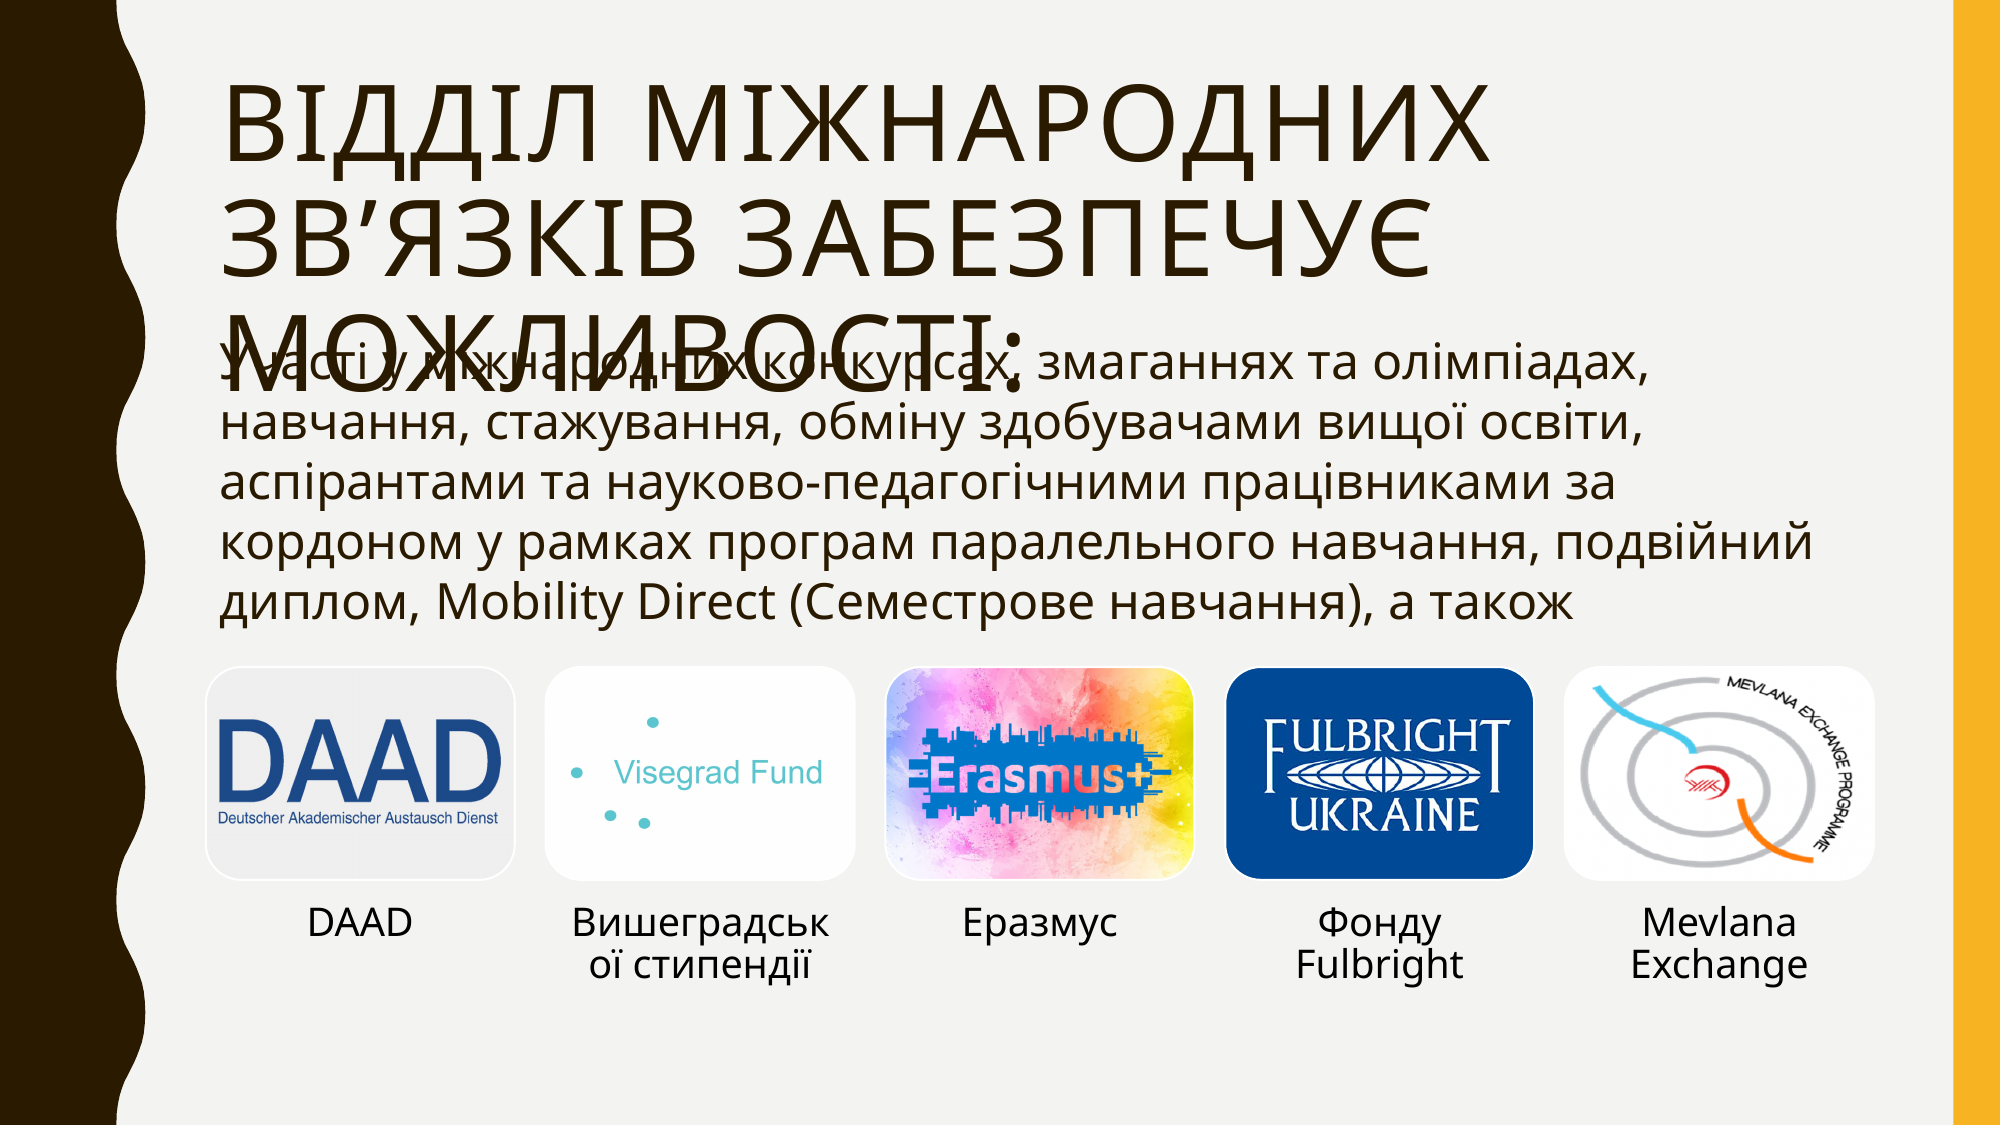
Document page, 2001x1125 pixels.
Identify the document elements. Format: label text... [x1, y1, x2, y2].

title Відділ міжнародних зв’язків забезпечує можливості: [205, 62, 1875, 308]
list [205, 588, 1875, 1074]
text_box Участі у міжнародних конкурсах, змаганнях та олімпіадах, навчання, стажування, обміну здобувачами вищої освіти, аспірантами та науково-педагогічними працівниками за кордоном у рамках програм паралельного навчання, подвійний диплом, Mobility Direct (Семестрове навчання), а також [205, 321, 1875, 588]
